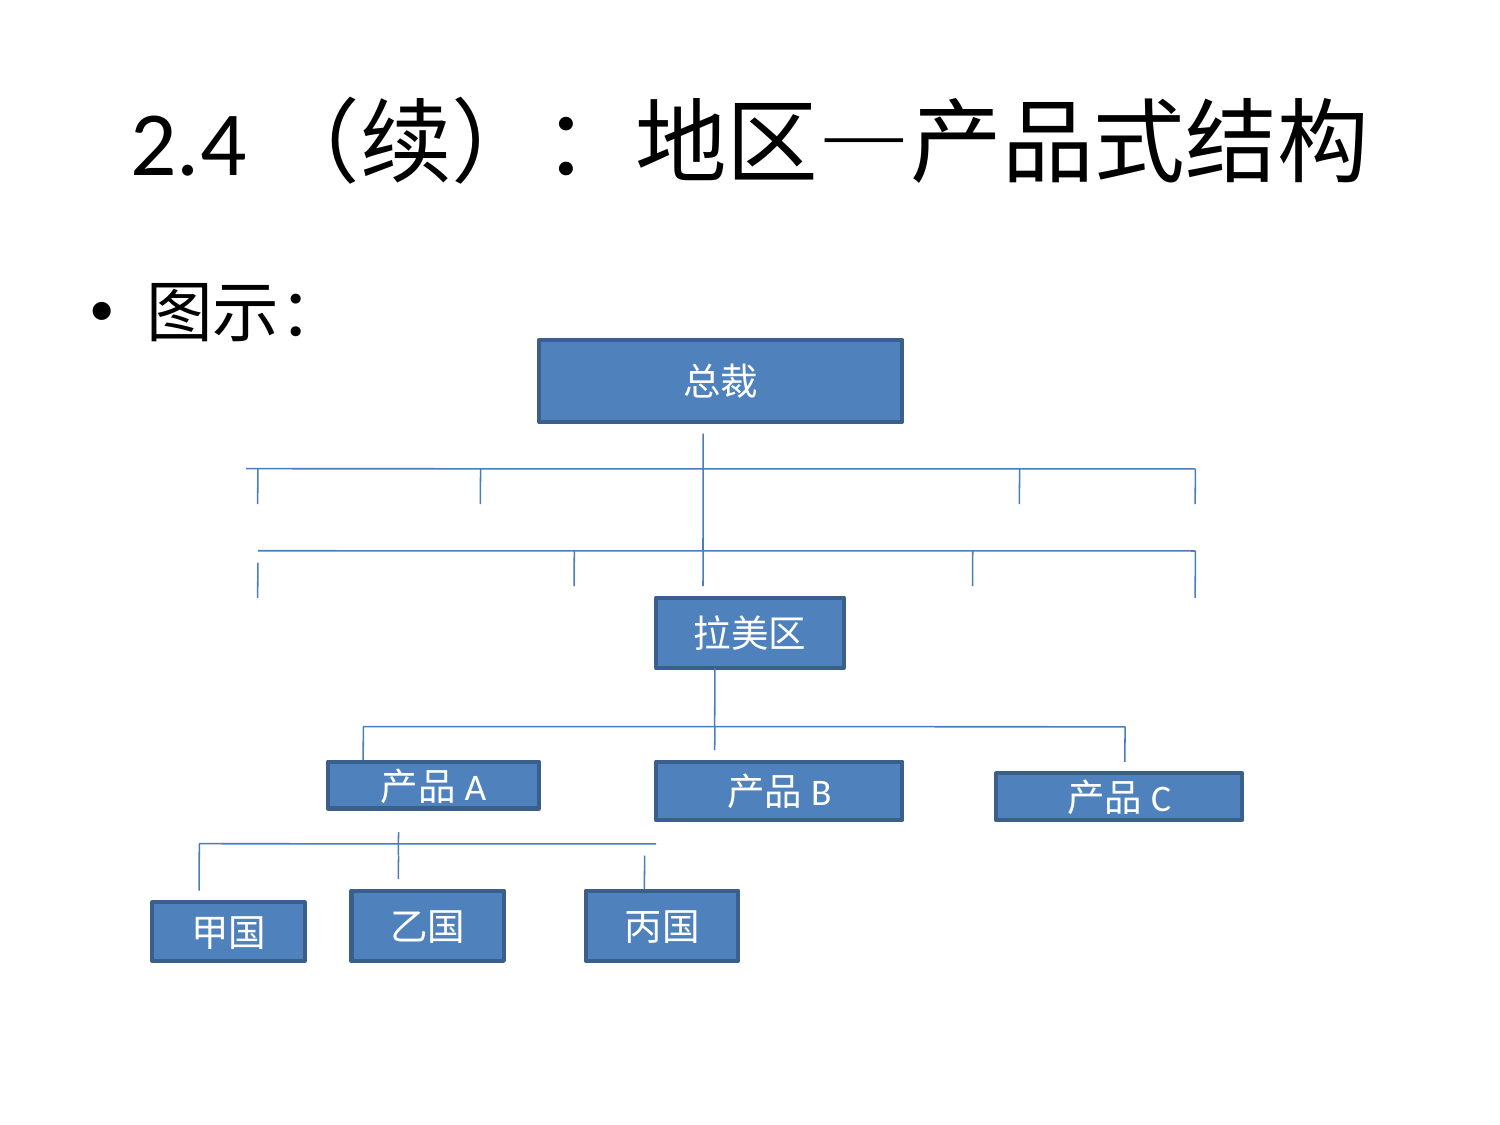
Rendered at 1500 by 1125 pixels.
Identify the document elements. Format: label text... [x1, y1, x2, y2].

list 图示： [75, 262, 1425, 1005]
text_box 产品C [994, 771, 1244, 822]
text_box 产品B [654, 760, 904, 822]
text_box 丙国 [584, 889, 740, 963]
text_box 拉美区 [654, 596, 846, 670]
title 2.4（续）：地区—产品式结构 [75, 45, 1425, 233]
text_box 乙国 [349, 889, 506, 963]
text_box 甲国 [150, 900, 307, 963]
text_box 总裁 [537, 338, 904, 424]
text_box 产品A [326, 760, 541, 811]
